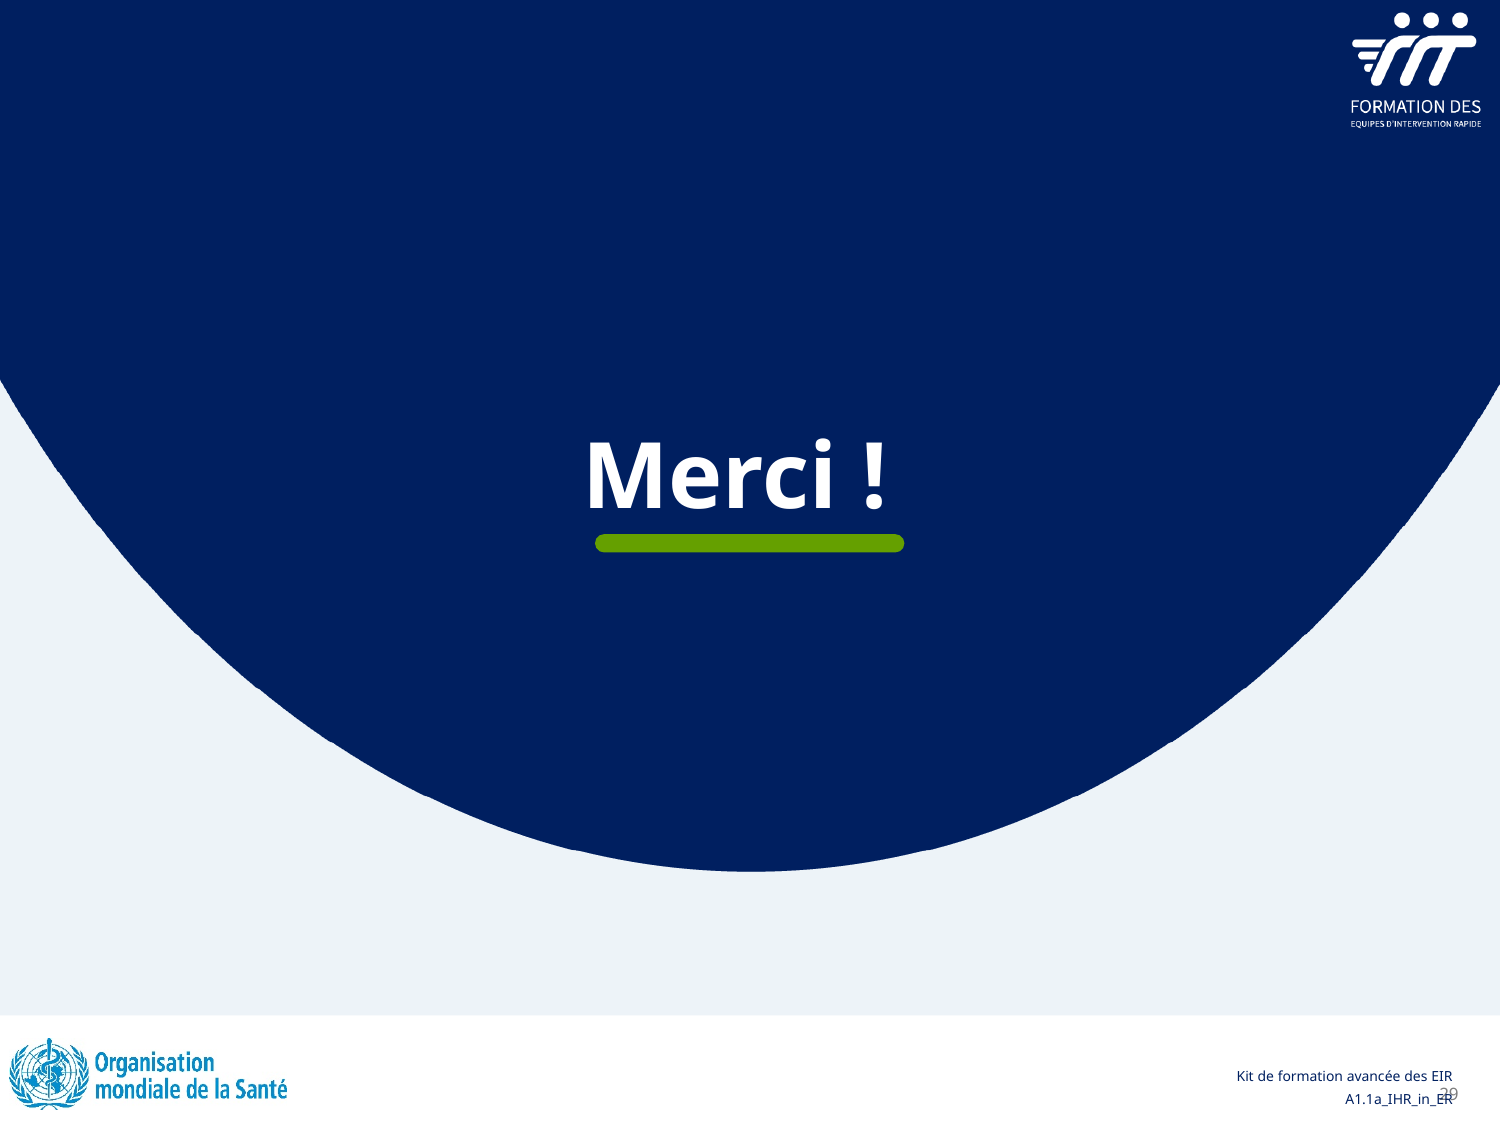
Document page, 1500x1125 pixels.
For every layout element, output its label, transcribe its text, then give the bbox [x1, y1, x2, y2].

title Merci ! [161, 413, 1308, 563]
picture [9, 1038, 287, 1110]
picture [50, 1051, 56, 1060]
picture [0, 0, 1500, 904]
